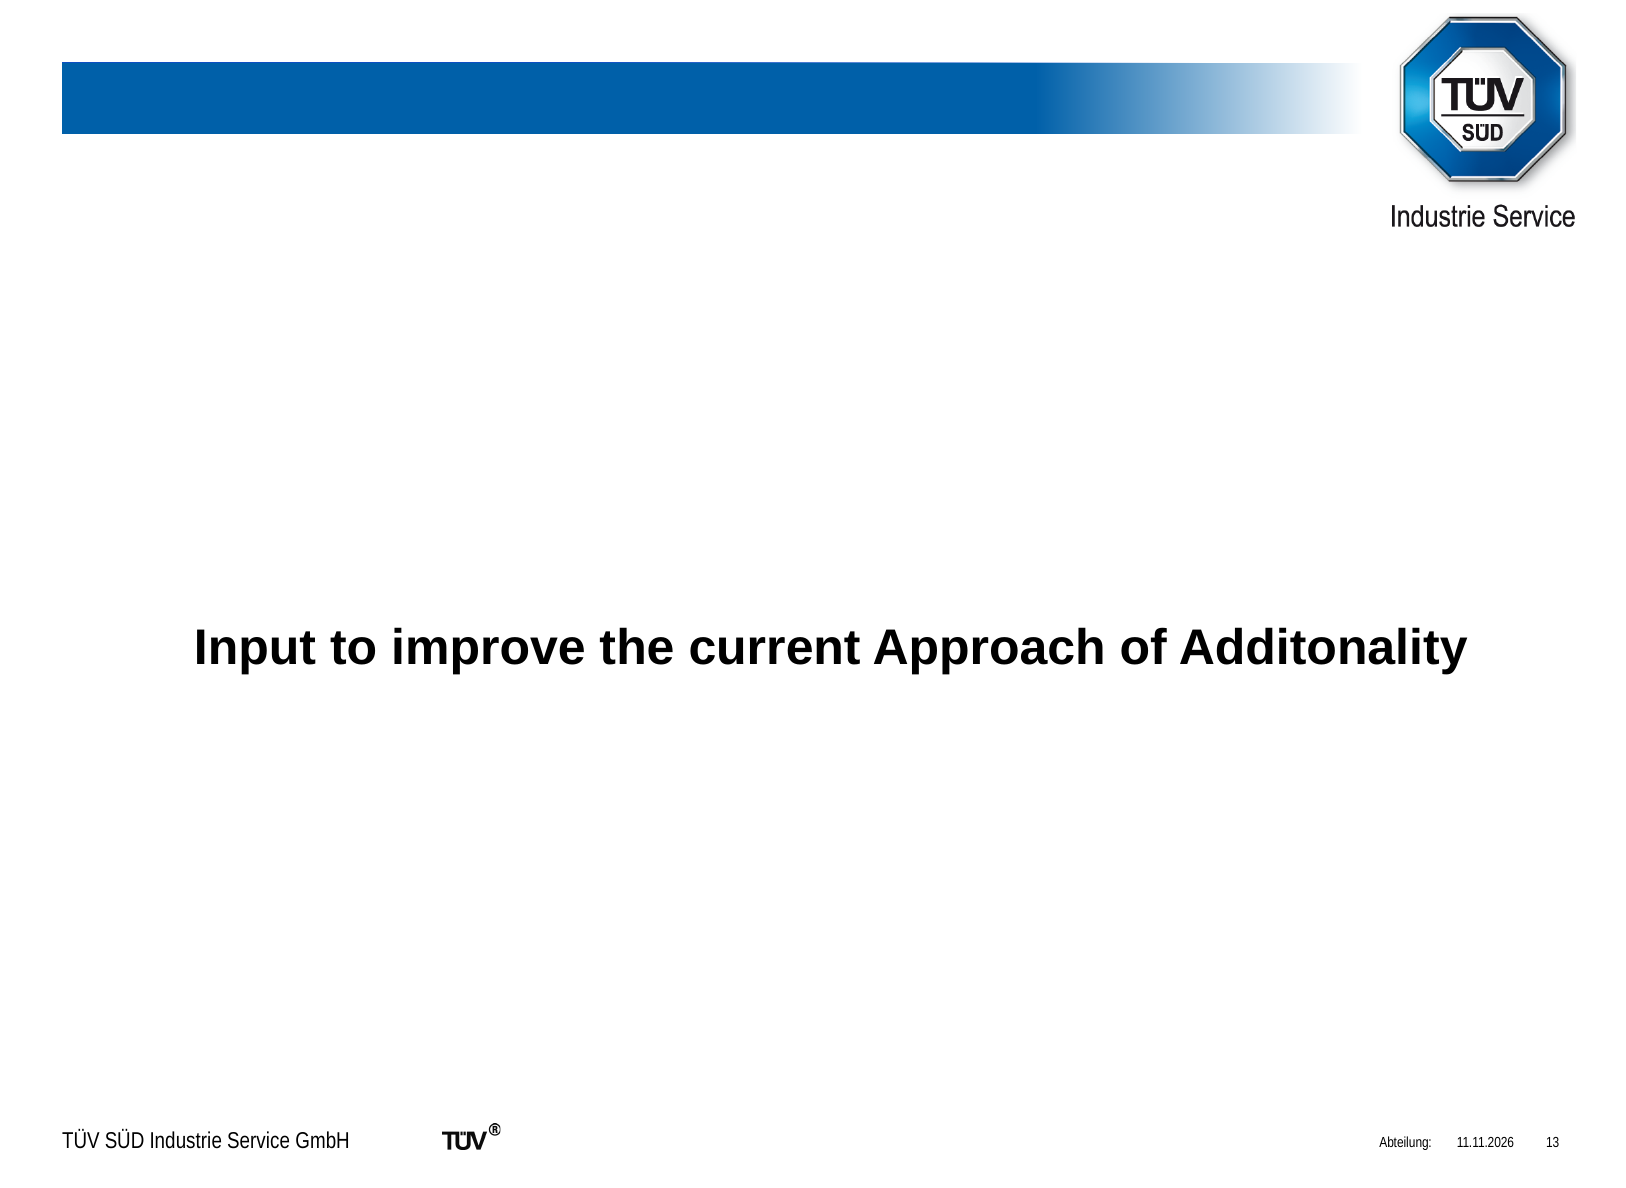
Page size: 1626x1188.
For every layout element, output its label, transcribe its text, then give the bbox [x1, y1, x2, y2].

picture [62, 62, 1381, 134]
slide_number 13 [1514, 1124, 1576, 1161]
list Input to improve the current Approach of Additonality [99, 256, 1563, 1065]
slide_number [1449, 1124, 1514, 1161]
footer Abteilung: [585, 1124, 1449, 1161]
